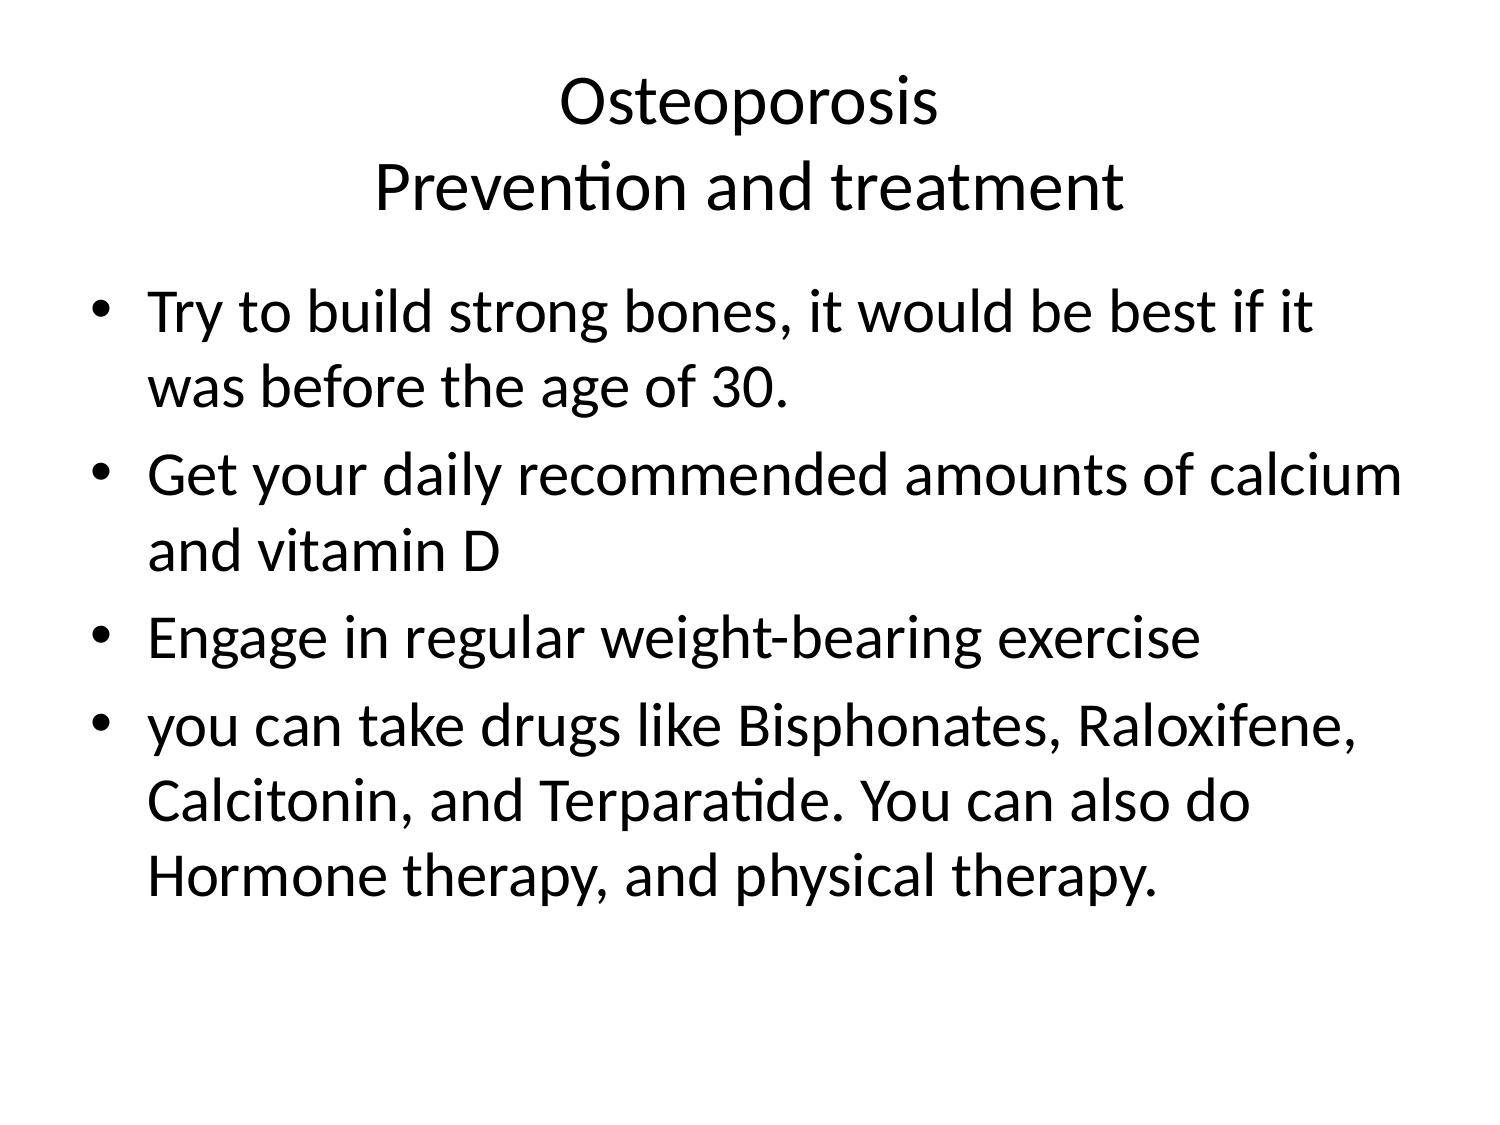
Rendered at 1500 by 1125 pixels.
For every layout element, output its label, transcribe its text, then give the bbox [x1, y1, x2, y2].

list Try to build strong bones, it would be best if it was before the age of 30. Get your daily recommended amounts of calcium and vitamin D Engage in regular weight-bearing exercise you can take drugs like Bisphonates, Raloxifene, Calcitonin, and Terparatide. You can also do Hormone therapy, and physical therapy. [75, 262, 1425, 1005]
title Osteoporosis Prevention and treatment [75, 45, 1425, 233]
